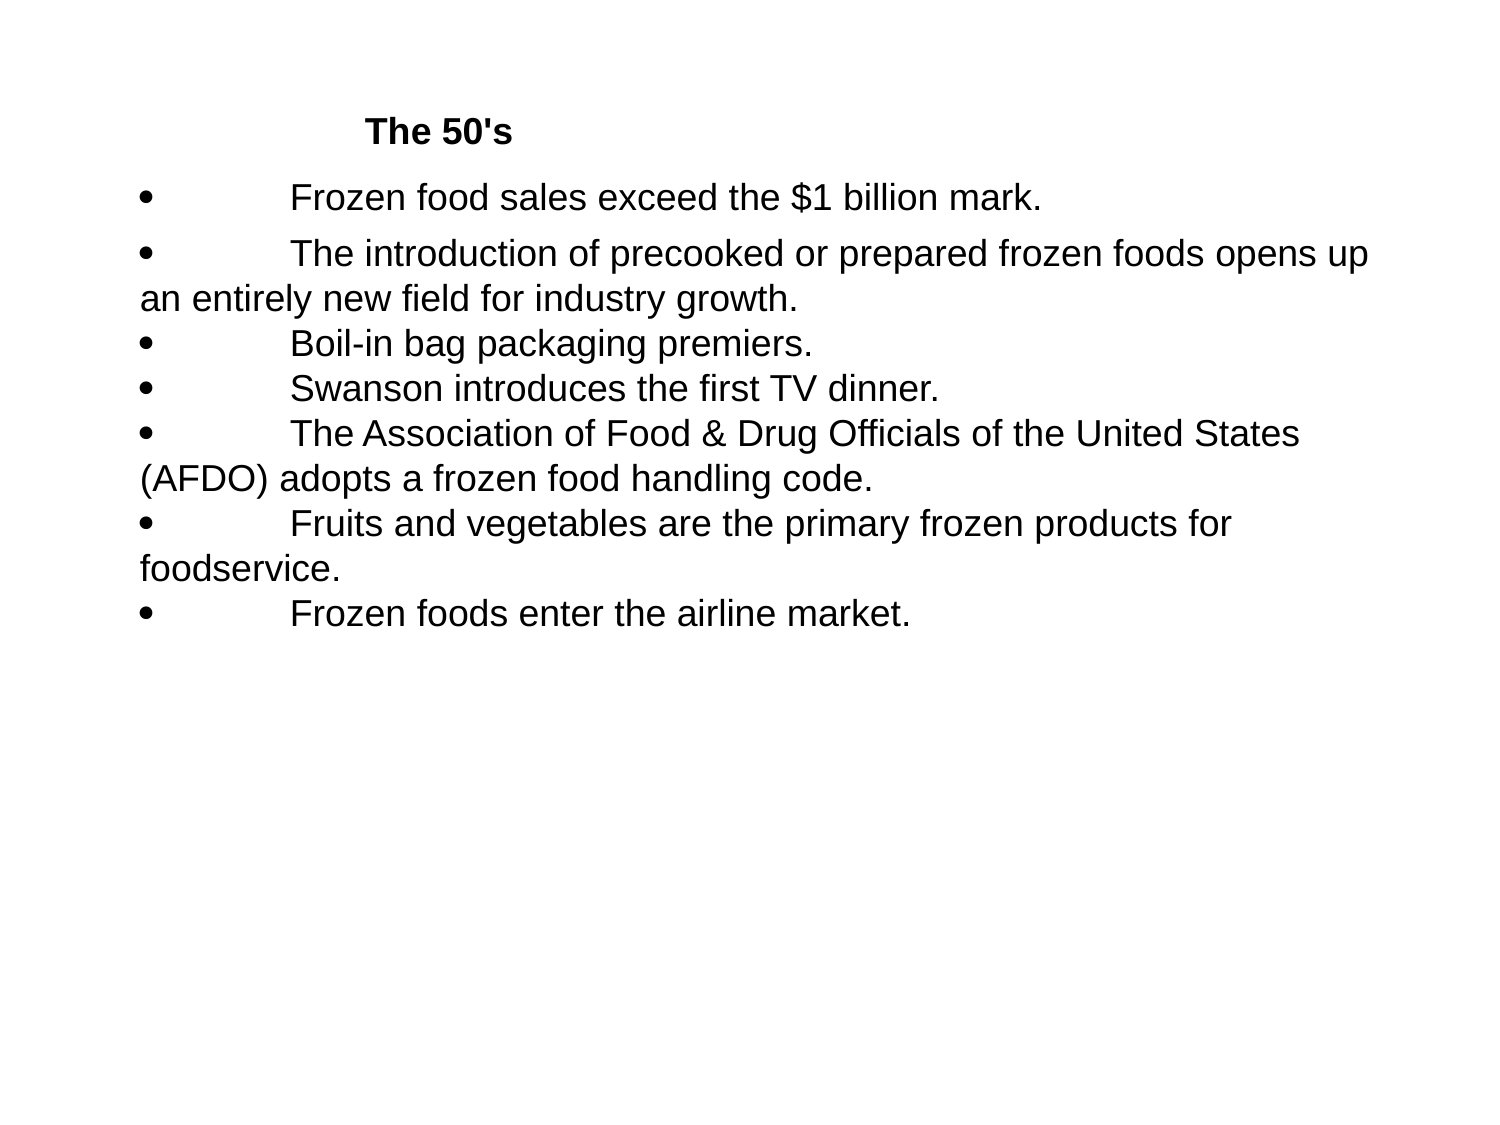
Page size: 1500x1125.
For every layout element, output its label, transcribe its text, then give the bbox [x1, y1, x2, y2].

text_box The 50's  Frozen food sales exceed the $1 billion mark.  The introduction of precooked or prepared frozen foods opens up an entirely new field for industry growth.  Boil-in bag packaging premiers.  Swanson introduces the first TV dinner.  The Association of Food & Drug Officials of the United States (AFDO) adopts a frozen food handling code.  Fruits and vegetables are the primary frozen products for foodservice.  Frozen foods enter the airline market. [124, 99, 1388, 686]
